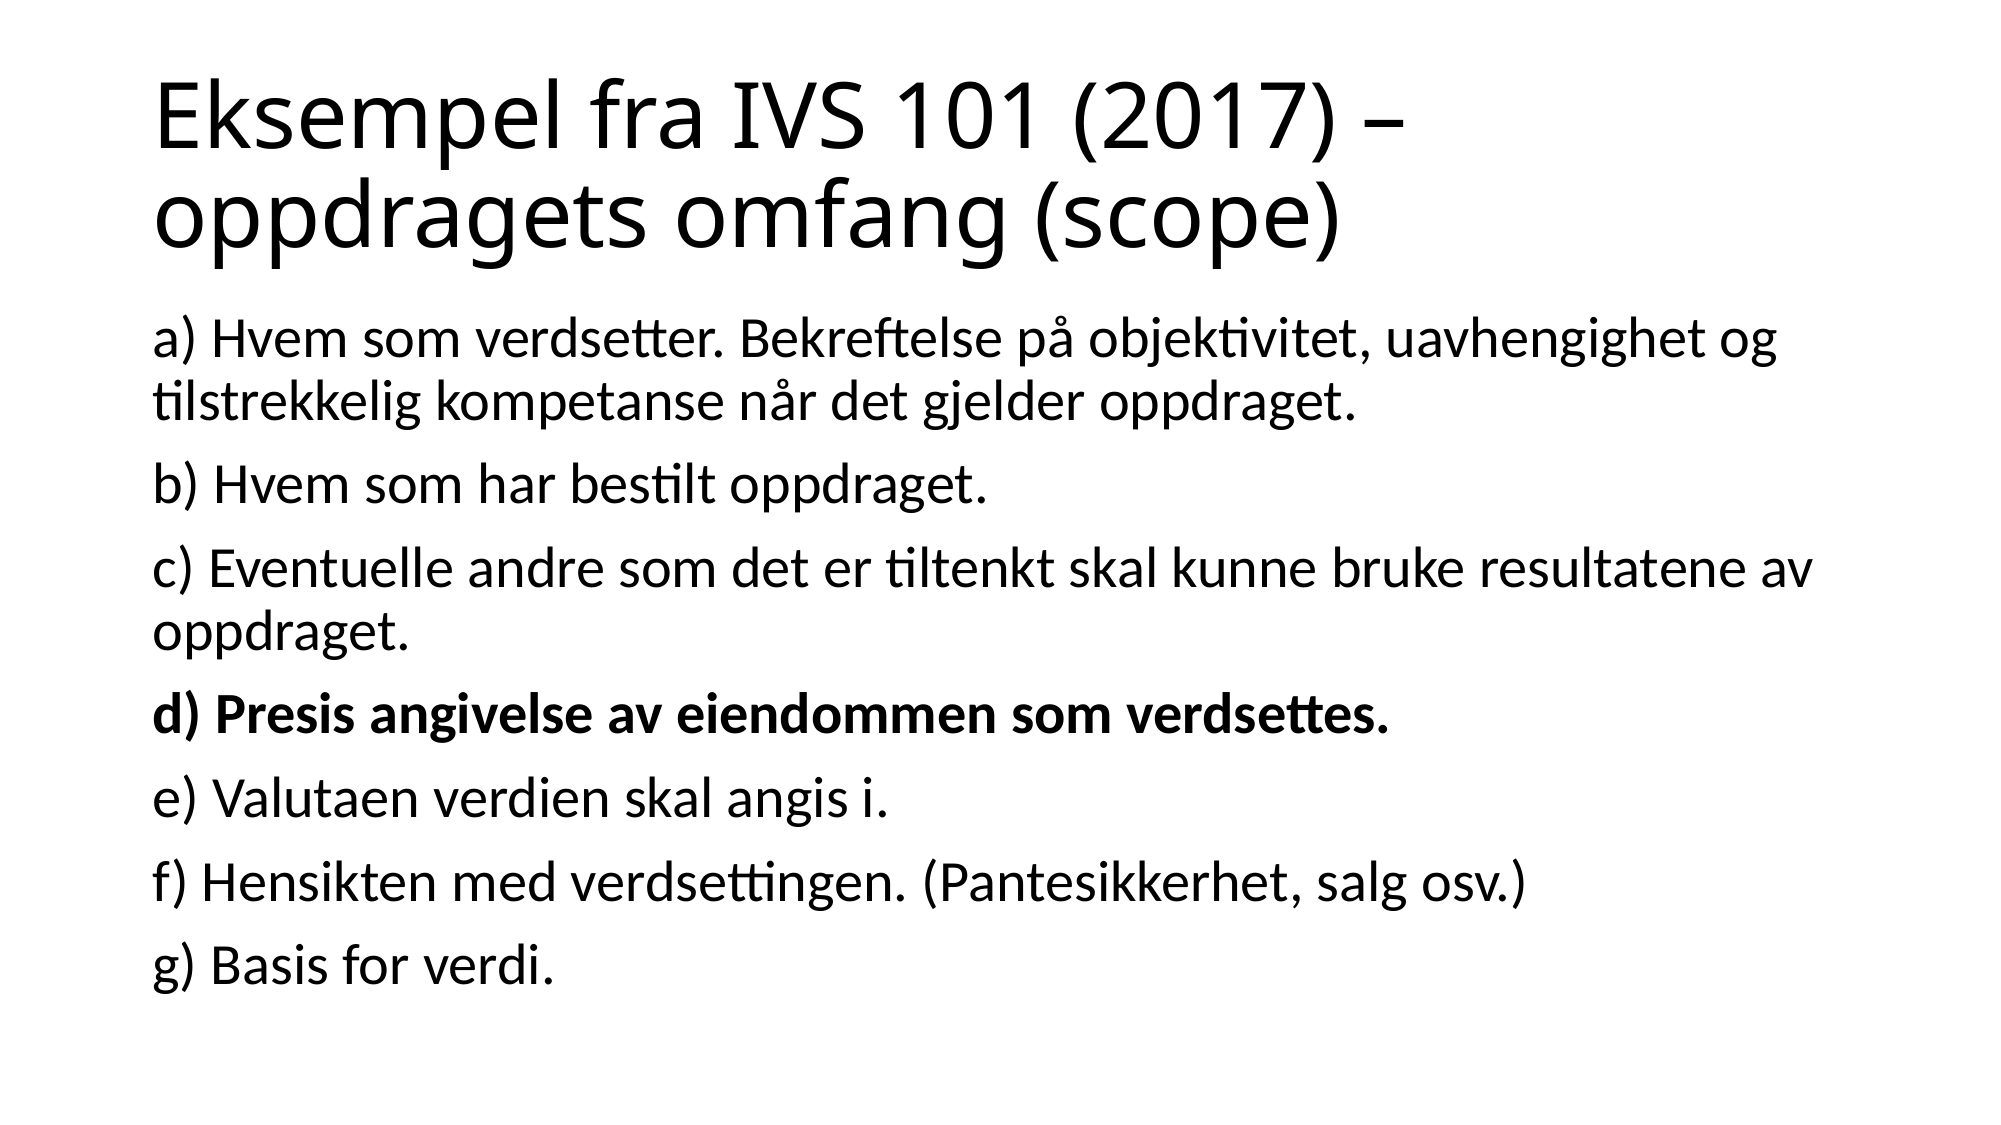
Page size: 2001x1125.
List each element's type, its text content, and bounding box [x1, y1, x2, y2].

title Eksempel fra IVS 101 (2017) – oppdragets omfang (scope) [137, 59, 1863, 278]
list a) Hvem som verdsetter. Bekreftelse på objektivitet, uavhengighet og tilstrekkelig kompetanse når det gjelder oppdraget. b) Hvem som har bestilt oppdraget. c) Eventuelle andre som det er tiltenkt skal kunne bruke resultatene av oppdraget. d) Presis angivelse av eiendommen som verdsettes. e) Valutaen verdien skal angis i. f) Hensikten med verdsettingen. (Pantesikkerhet, salg osv.) g) Basis for verdi. [137, 299, 1863, 1014]
